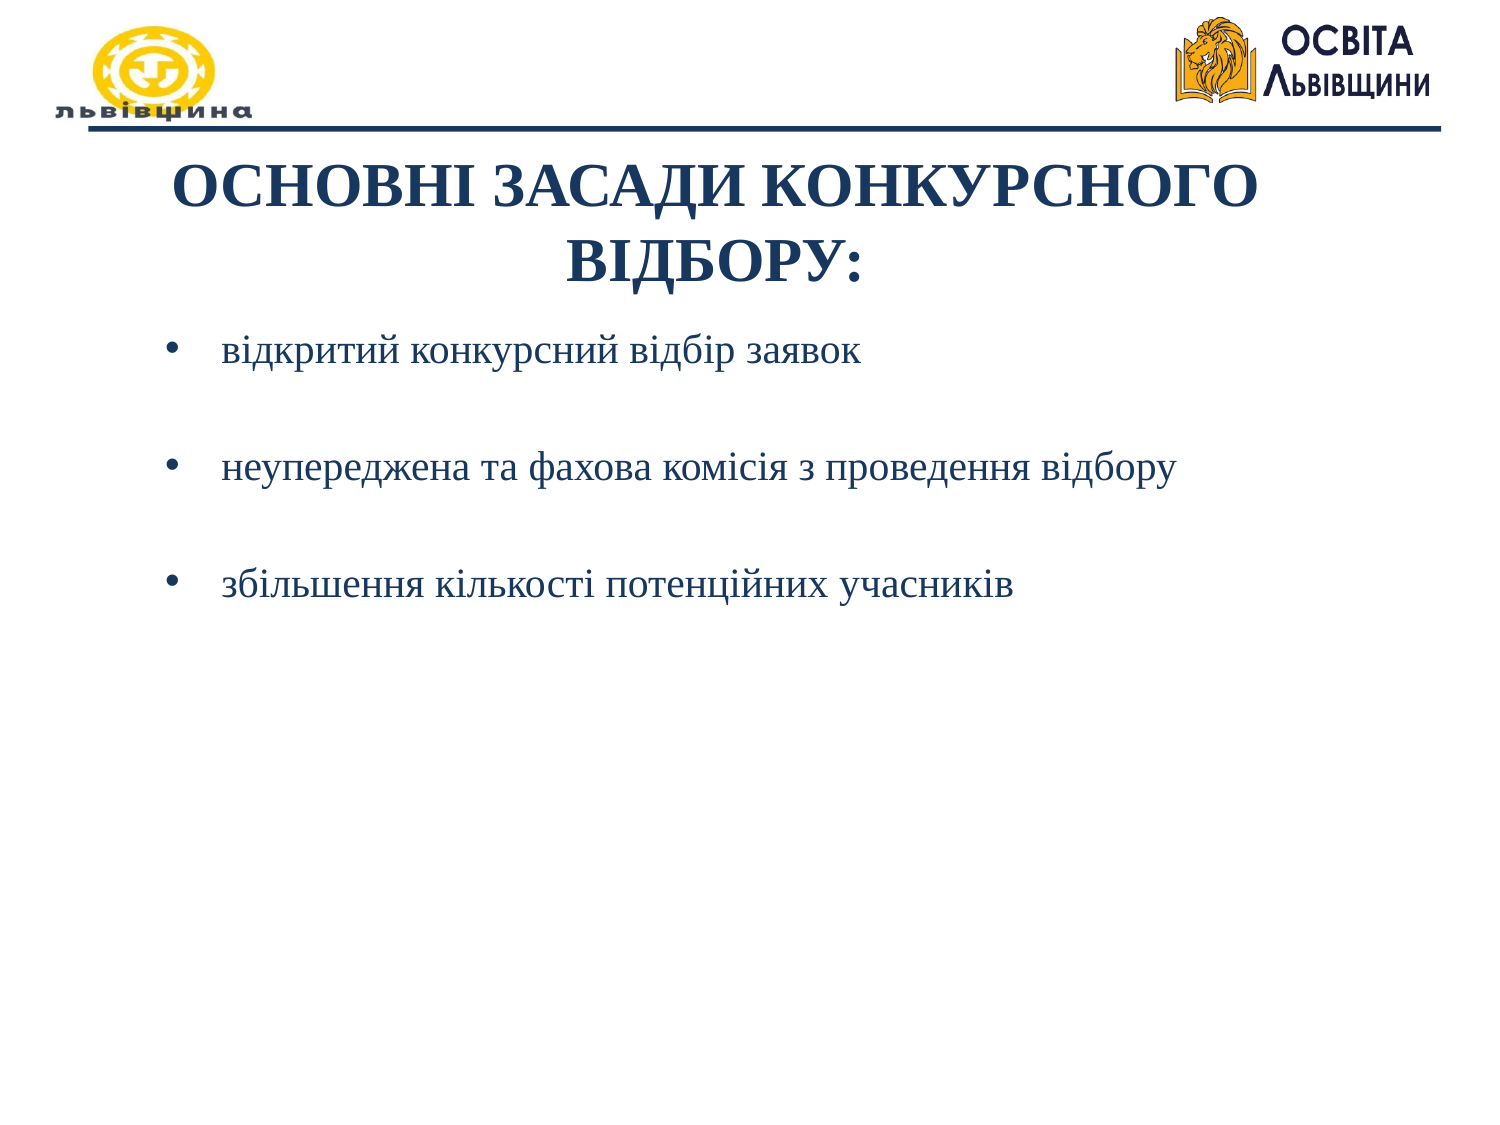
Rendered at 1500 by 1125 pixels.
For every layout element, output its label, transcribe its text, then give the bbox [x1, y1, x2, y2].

list відкритий конкурсний відбір заявок неупереджена та фахова комісія з проведення відбору збільшення кількості потенційних учасників [150, 314, 1500, 1057]
picture [40, 0, 266, 165]
text_box [270, 126, 1442, 132]
picture [1175, 17, 1442, 103]
title ОСНОВНІ ЗАСАДИ КОНКУРСНОГО ВІДБОРУ: [41, 132, 1392, 313]
